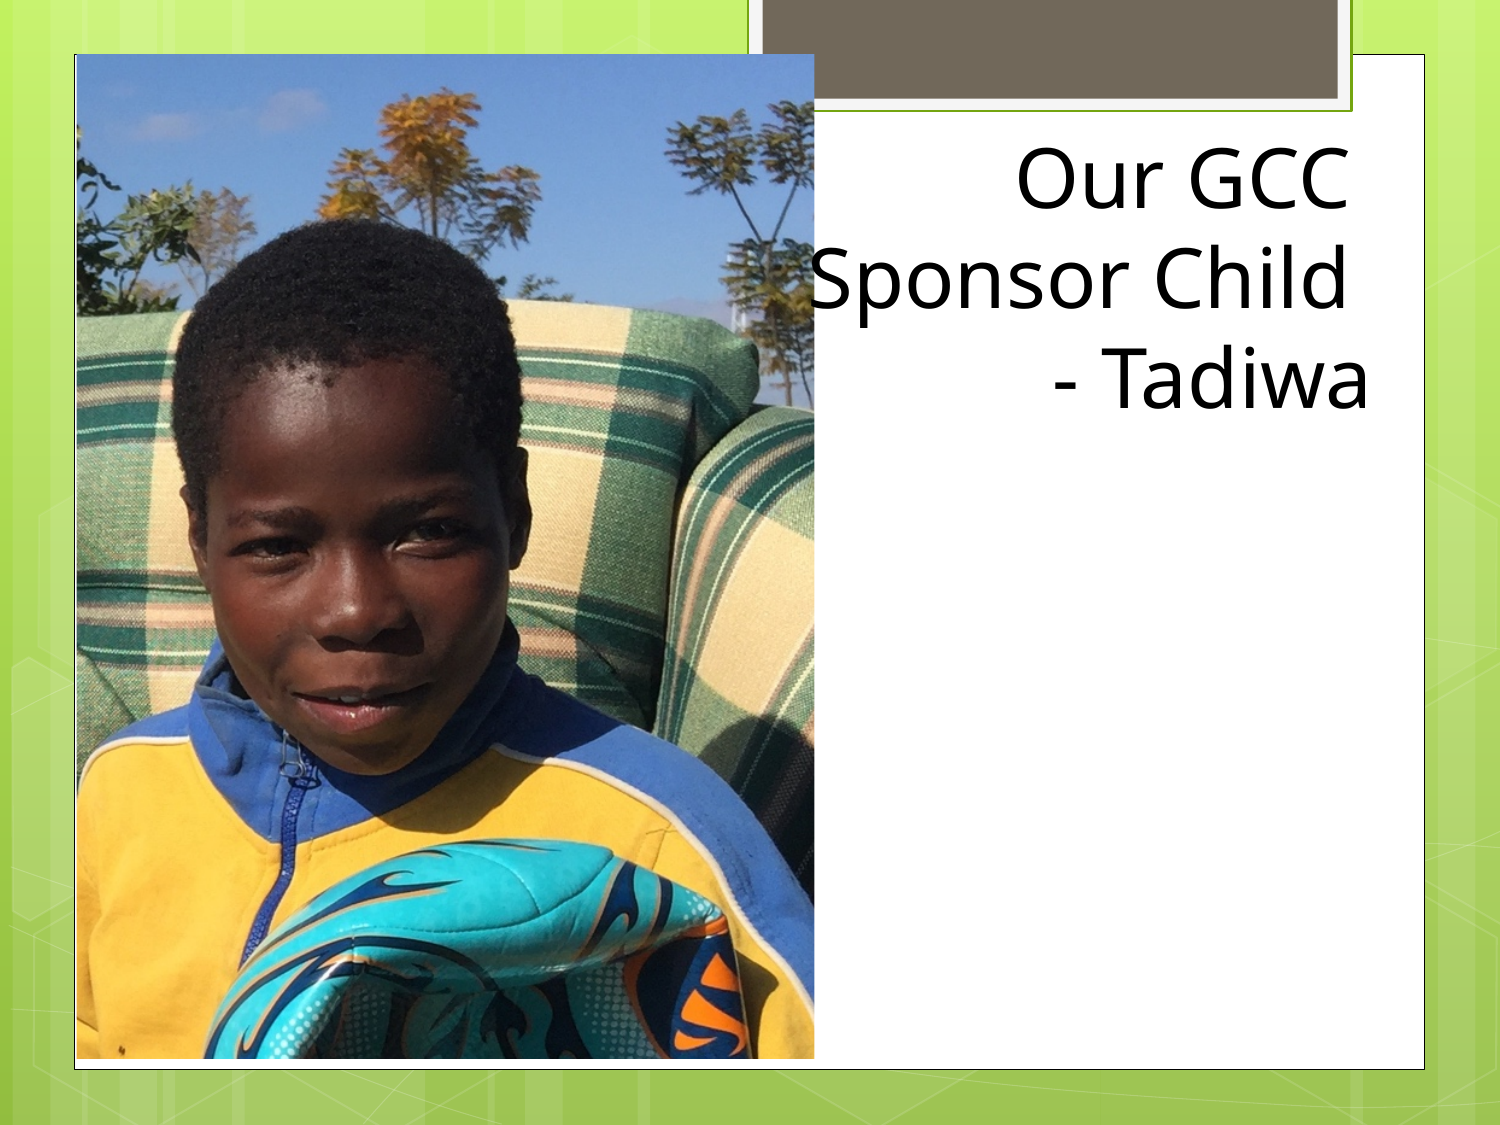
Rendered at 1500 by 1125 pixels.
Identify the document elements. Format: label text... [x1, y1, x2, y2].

picture [76, 54, 815, 1059]
title Our GCC Sponsor Child - Tadiwa [820, 90, 1388, 433]
